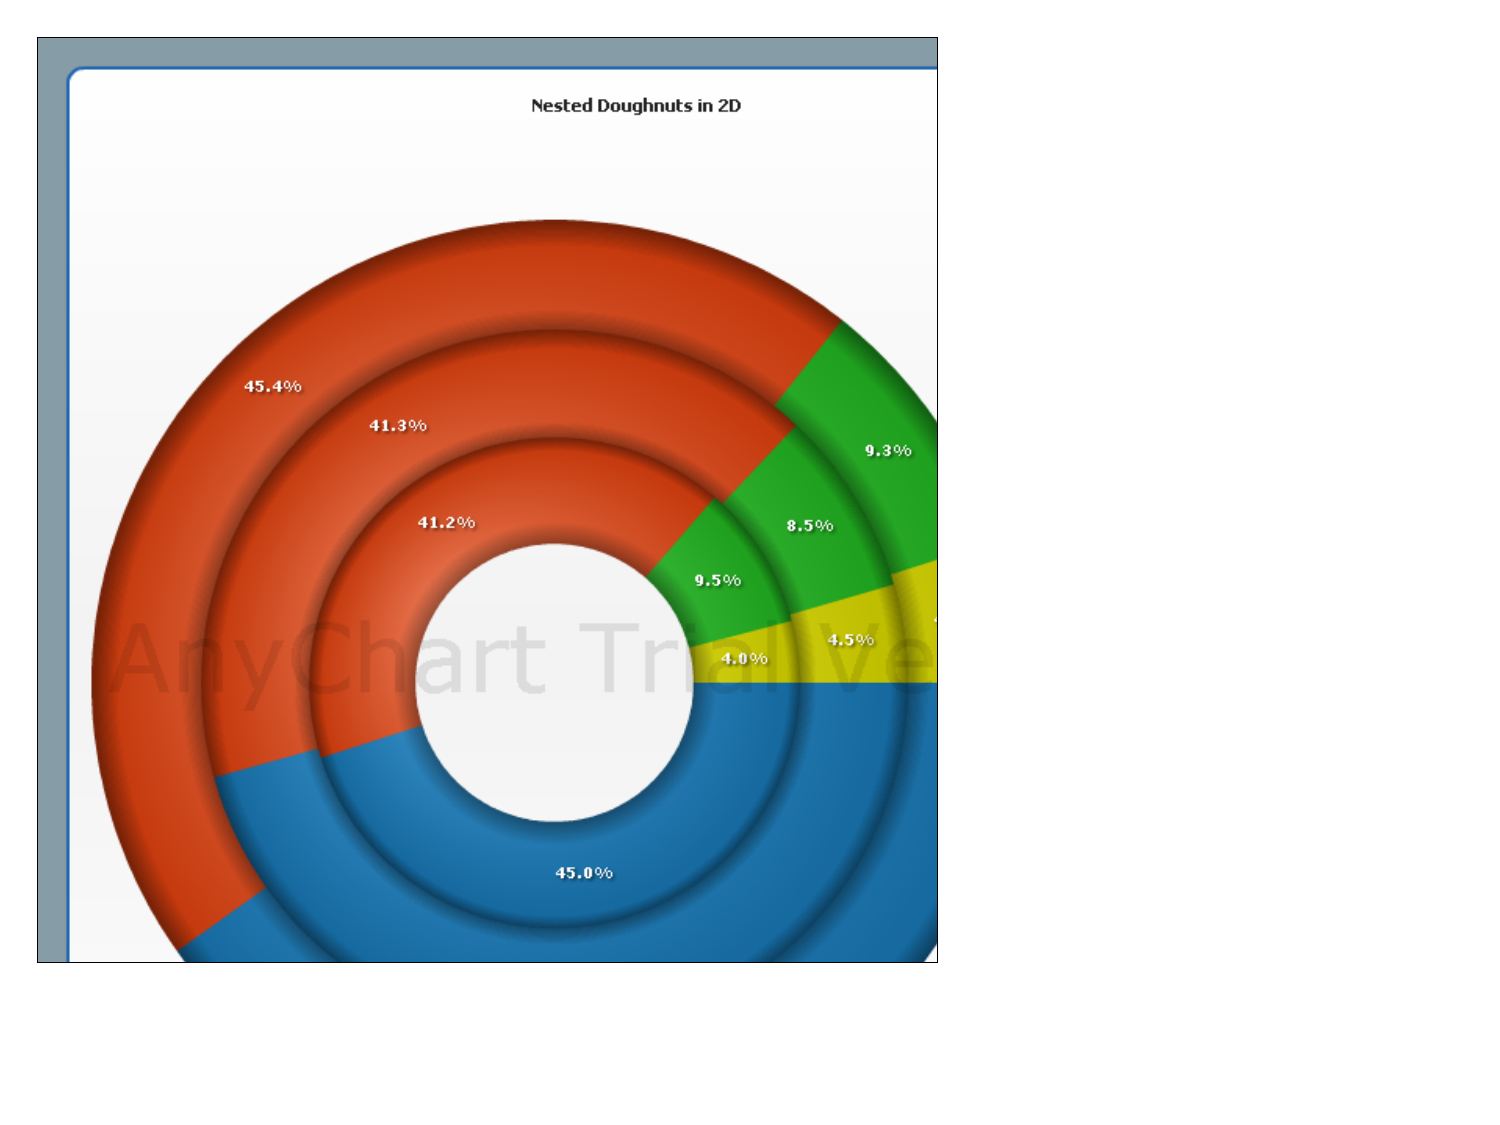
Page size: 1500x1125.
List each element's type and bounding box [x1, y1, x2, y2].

picture [38, 38, 937, 962]
